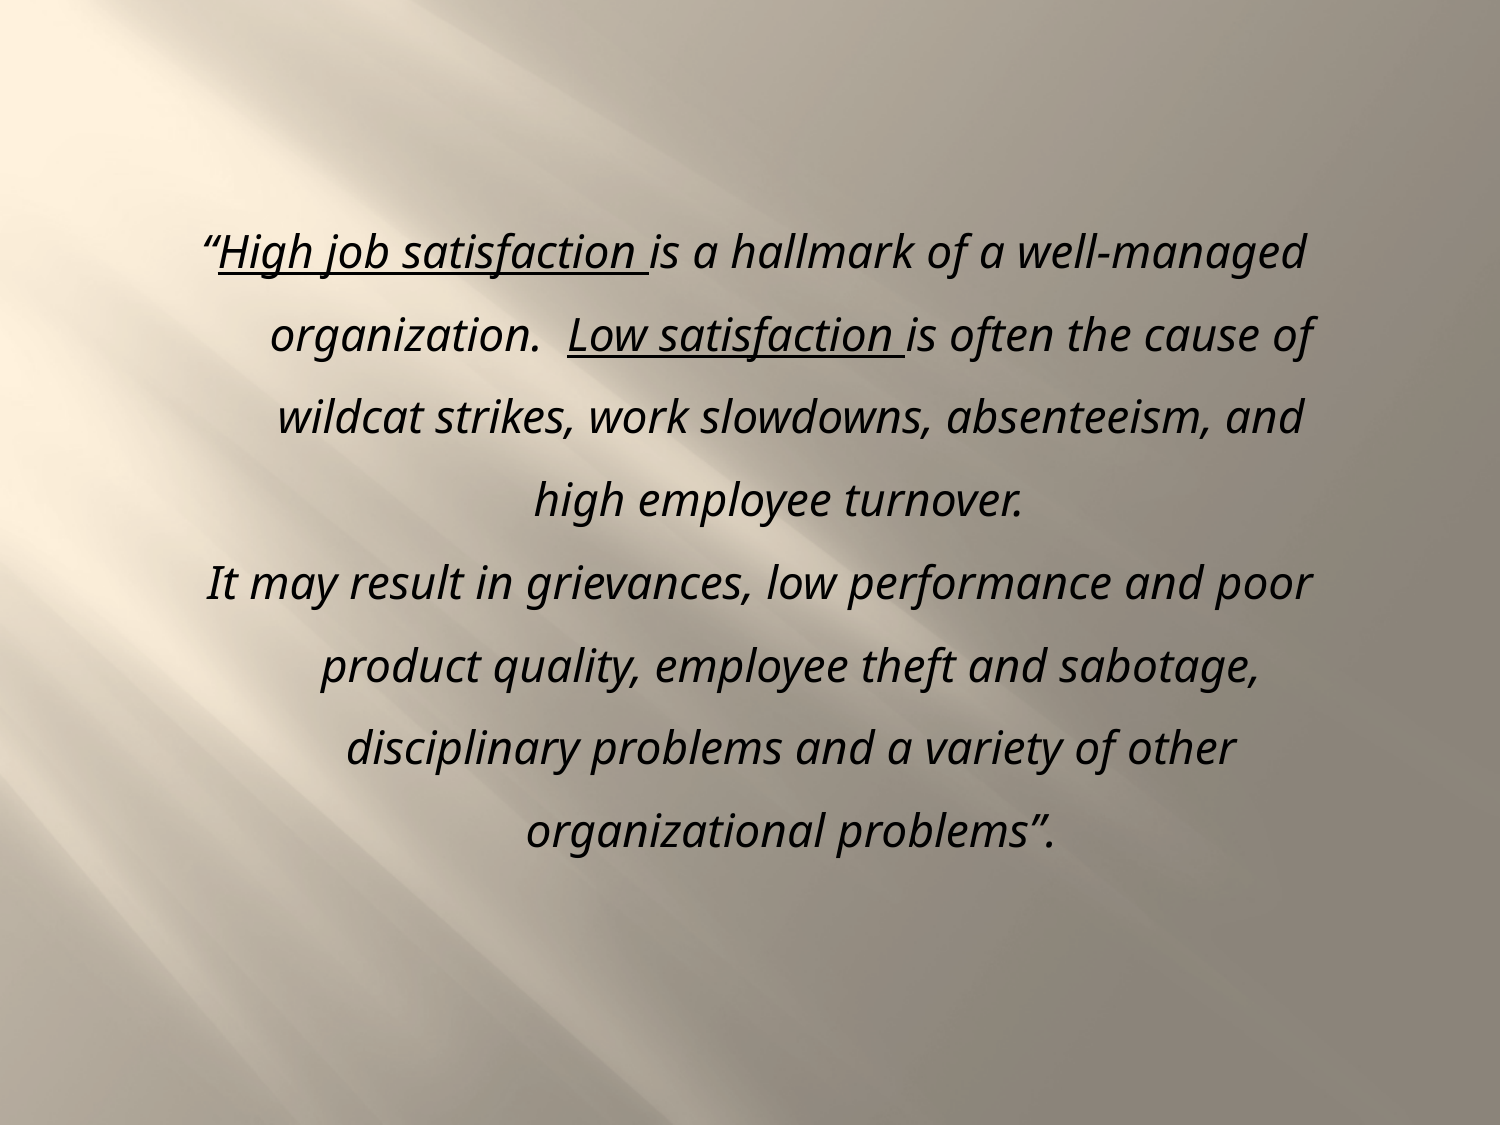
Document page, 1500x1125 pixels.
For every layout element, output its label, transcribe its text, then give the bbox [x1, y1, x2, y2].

list “High job satisfaction is a hallmark of a well-managed organization. Low satisfaction is often the cause of wildcat strikes, work slowdowns, absenteeism, and high employee turnover. It may result in grievances, low performance and poor product quality, employee theft and sabotage, disciplinary problems and a variety of other organizational problems”. [150, 187, 1350, 875]
